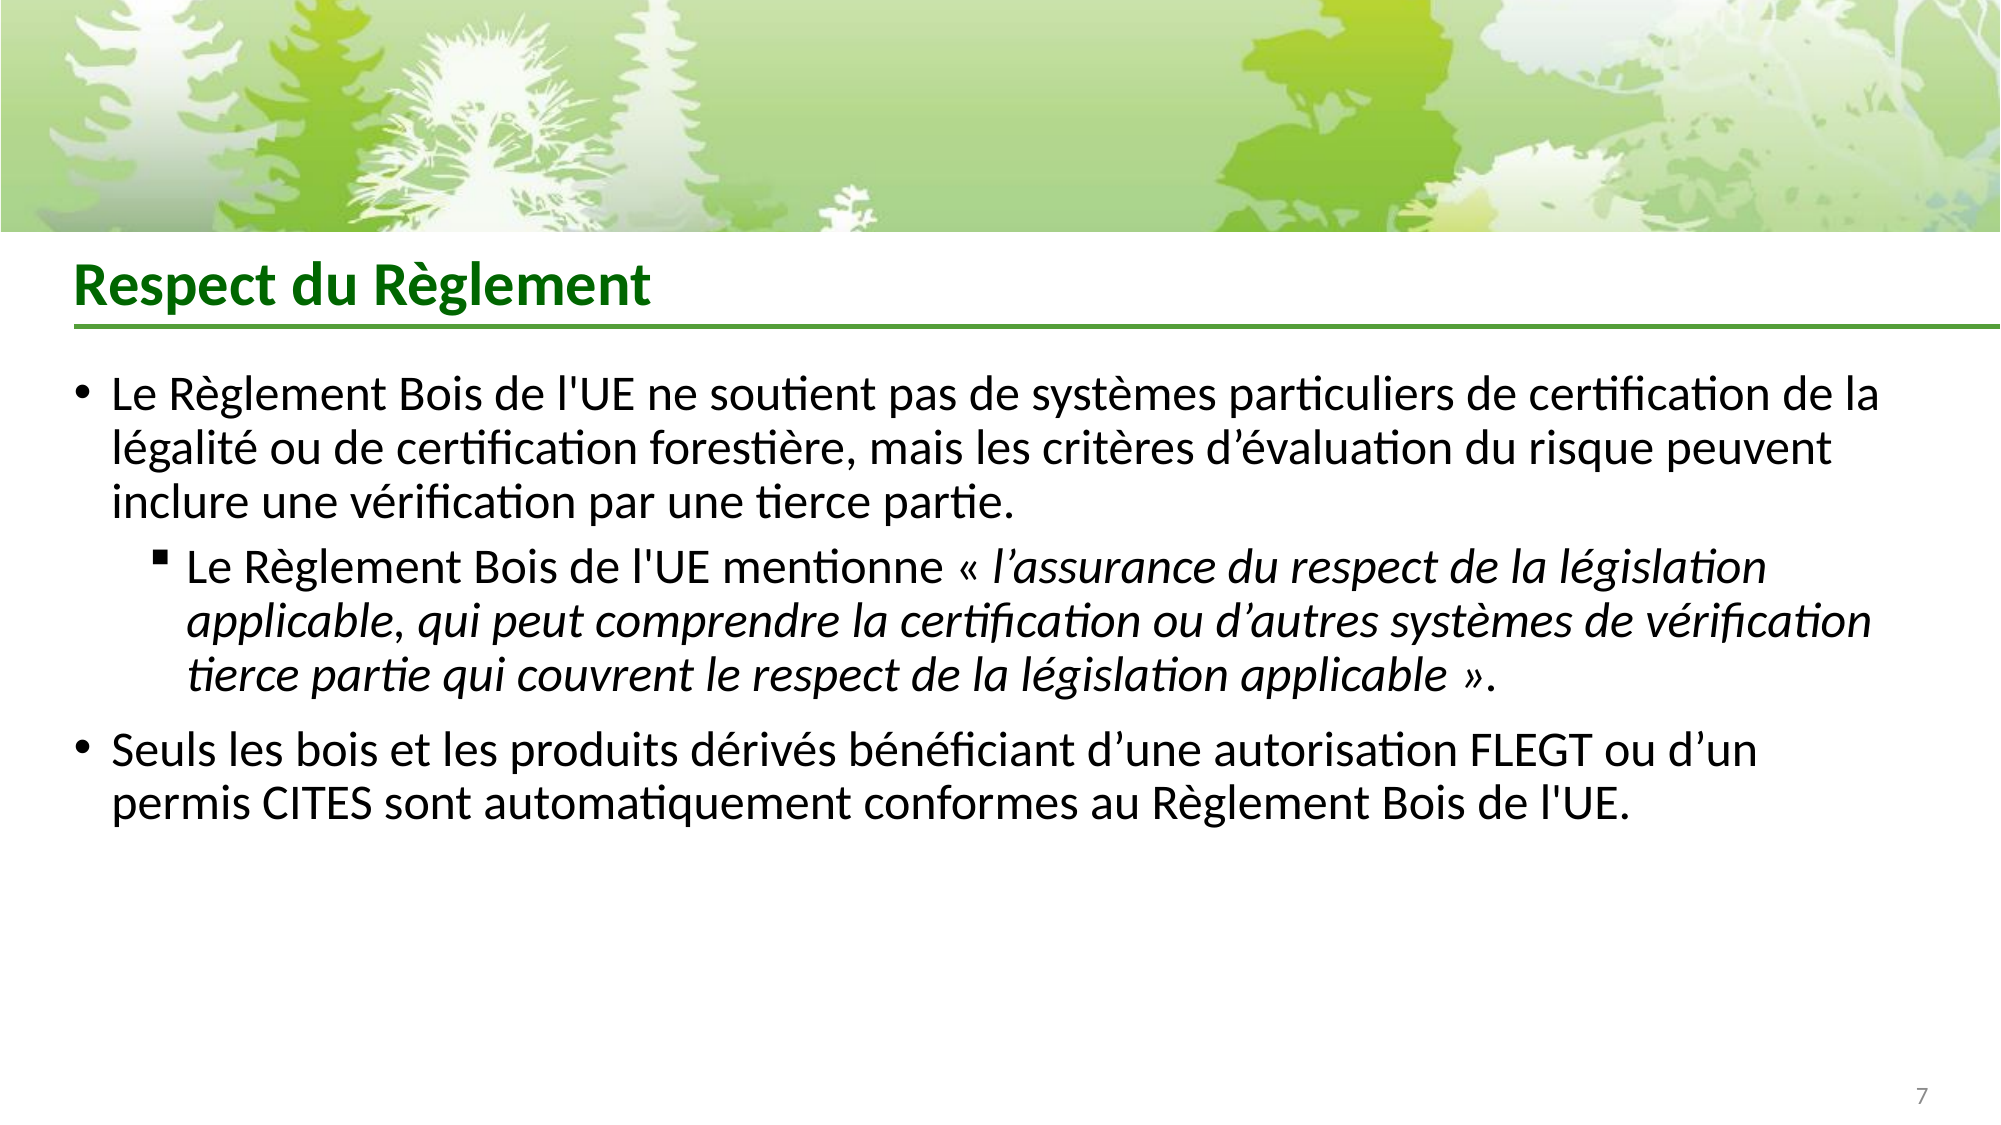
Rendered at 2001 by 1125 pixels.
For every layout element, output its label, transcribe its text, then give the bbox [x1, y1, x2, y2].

slide_number 7 [1493, 1065, 1944, 1125]
picture [0, 0, 2000, 232]
title Respect du Règlement [58, 191, 1409, 360]
list Le Règlement Bois de l'UE ne soutient pas de systèmes particuliers de certification de la légalité ou de certification forestière, mais les critères d’évaluation du risque peuvent inclure une vérification par une tierce partie. Le Règlement Bois de l'UE mentionne « l’assurance du respect de la législation applicable, qui peut comprendre la certification ou d’autres systèmes de vérification tierce partie qui couvrent le respect de la législation applicable ». Seuls les bois et les produits dérivés bénéficiant d’une autorisation FLEGT ou d’un permis CITES sont automatiquement conformes au Règlement Bois de l'UE. [58, 360, 1905, 1103]
